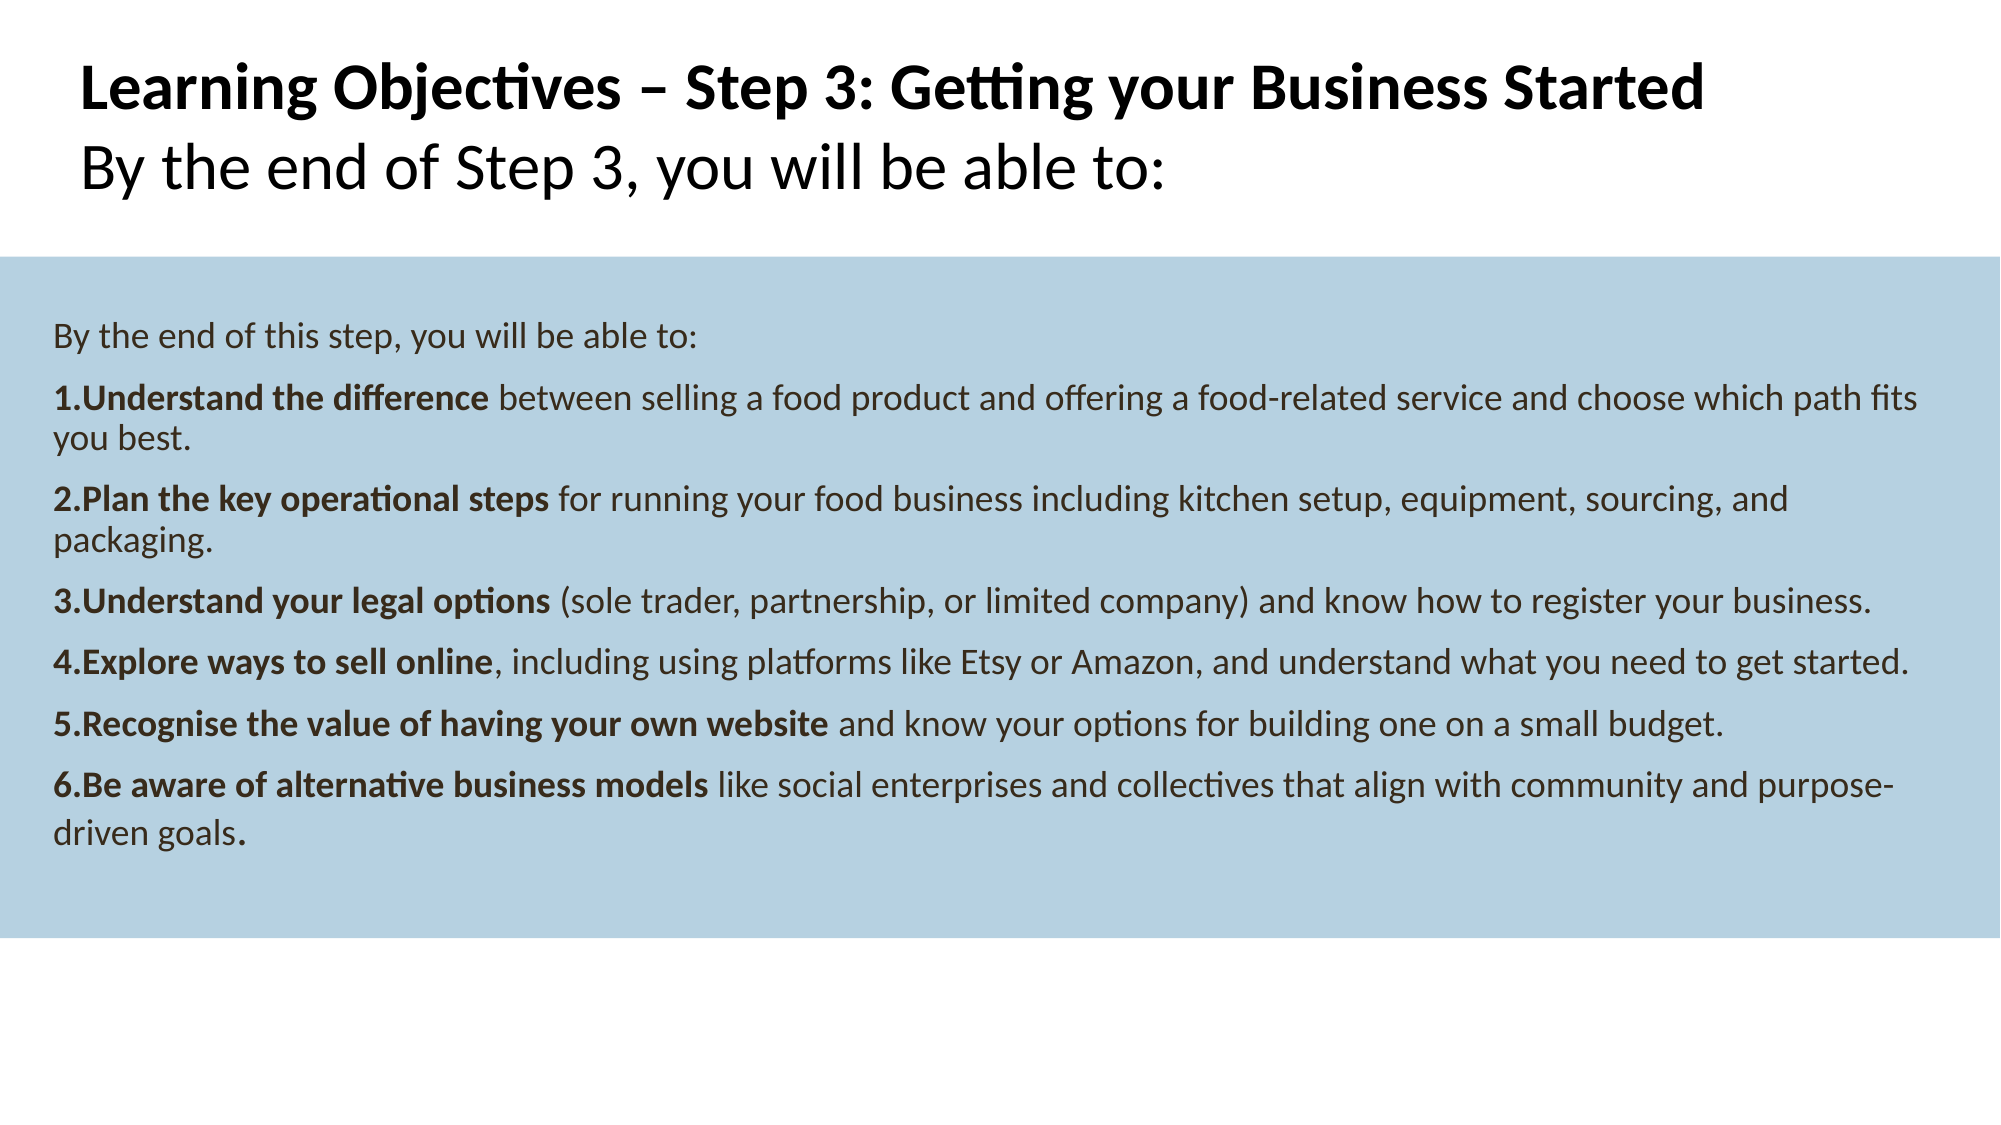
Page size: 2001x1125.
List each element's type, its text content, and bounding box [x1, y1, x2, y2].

text_box Learning Objectives – Step 3: Getting your Business Started By the end of Step 3, you will be able to: [65, 35, 1938, 210]
list By the end of this step, you will be able to: Understand the difference between selling a food product and offering a food-related service and choose which path fits you best. Plan the key operational steps for running your food business including kitchen setup, equipment, sourcing, and packaging. Understand your legal options (sole trader, partnership, or limited company) and know how to register your business. Explore ways to sell online, including using platforms like Etsy or Amazon, and understand what you need to get started. Recognise the value of having your own website and know your options for building one on a small budget. Be aware of alternative business models like social enterprises and collectives that align with community and purpose-driven goals. ​ [38, 308, 1938, 927]
text_box [0, 256, 2000, 939]
